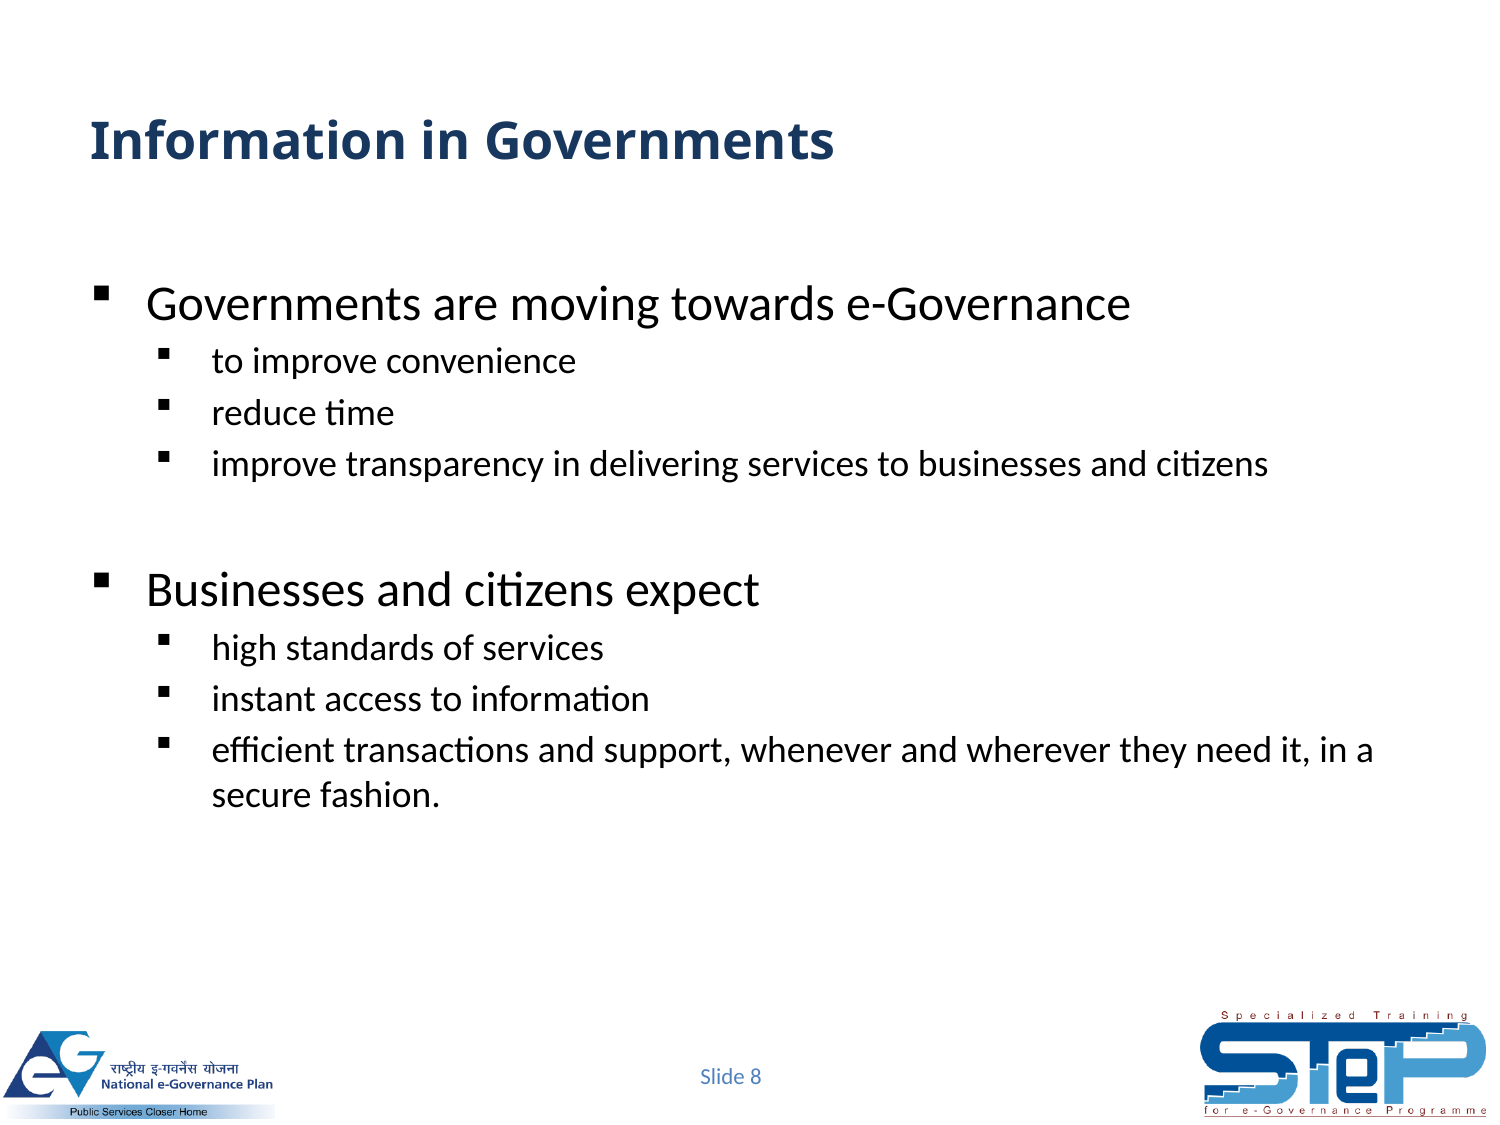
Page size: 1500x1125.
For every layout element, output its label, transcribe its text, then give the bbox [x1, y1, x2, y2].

picture [1200, 1011, 1486, 1117]
title Information in Governments [75, 45, 1425, 233]
list Governments are moving towards e-Governance to improve convenience reduce time improve transparency in delivering services to businesses and citizens Businesses and citizens expect high standards of services instant access to information efficient transactions and support, whenever and wherever they need it, in a secure fashion. [75, 262, 1425, 950]
picture [2, 1031, 275, 1119]
